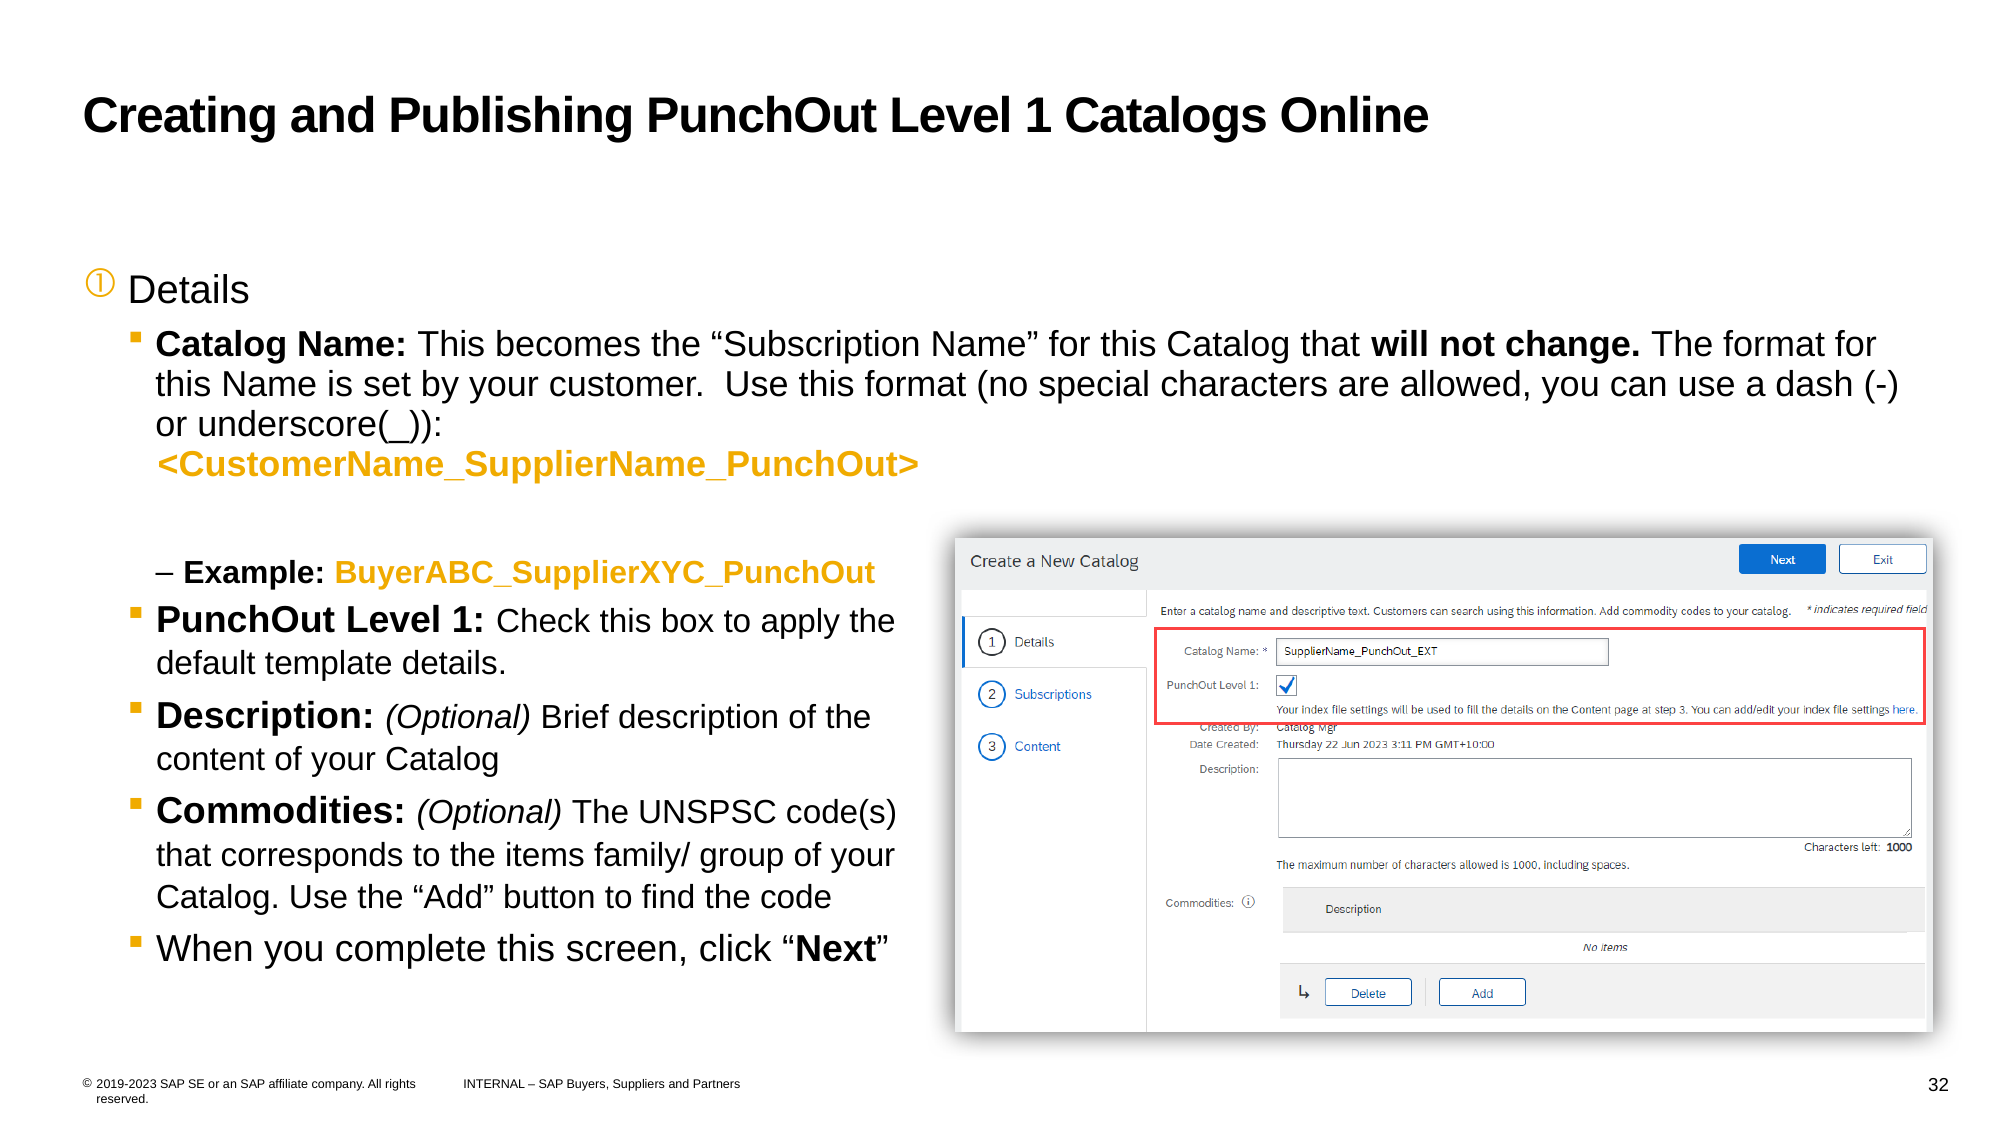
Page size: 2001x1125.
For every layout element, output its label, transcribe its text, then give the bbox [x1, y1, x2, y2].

title Creating and Publishing PunchOut Level 1 Catalogs Online [82, 82, 1918, 144]
text_box PunchOut Level 1: Check this box to apply the default template details. Description: (Optional) Brief description of the content of your Catalog Commodities: (Optional) The UNSPSC code(s) that corresponds to the items family/ group of your Catalog. Use the “Add” button to find the code When you complete this screen, click “Next” [65, 590, 932, 977]
picture [955, 538, 1934, 1033]
list Details Catalog Name: This becomes the “Subscription Name” for this Catalog that will not change. The format for this Name is set by your customer. Use this format (no special characters are allowed, you can use a dash (-) or underscore(_)): <CustomerName_SupplierName_PunchOut> Example: BuyerABC_SupplierXYC_PunchOut [82, 265, 1918, 590]
